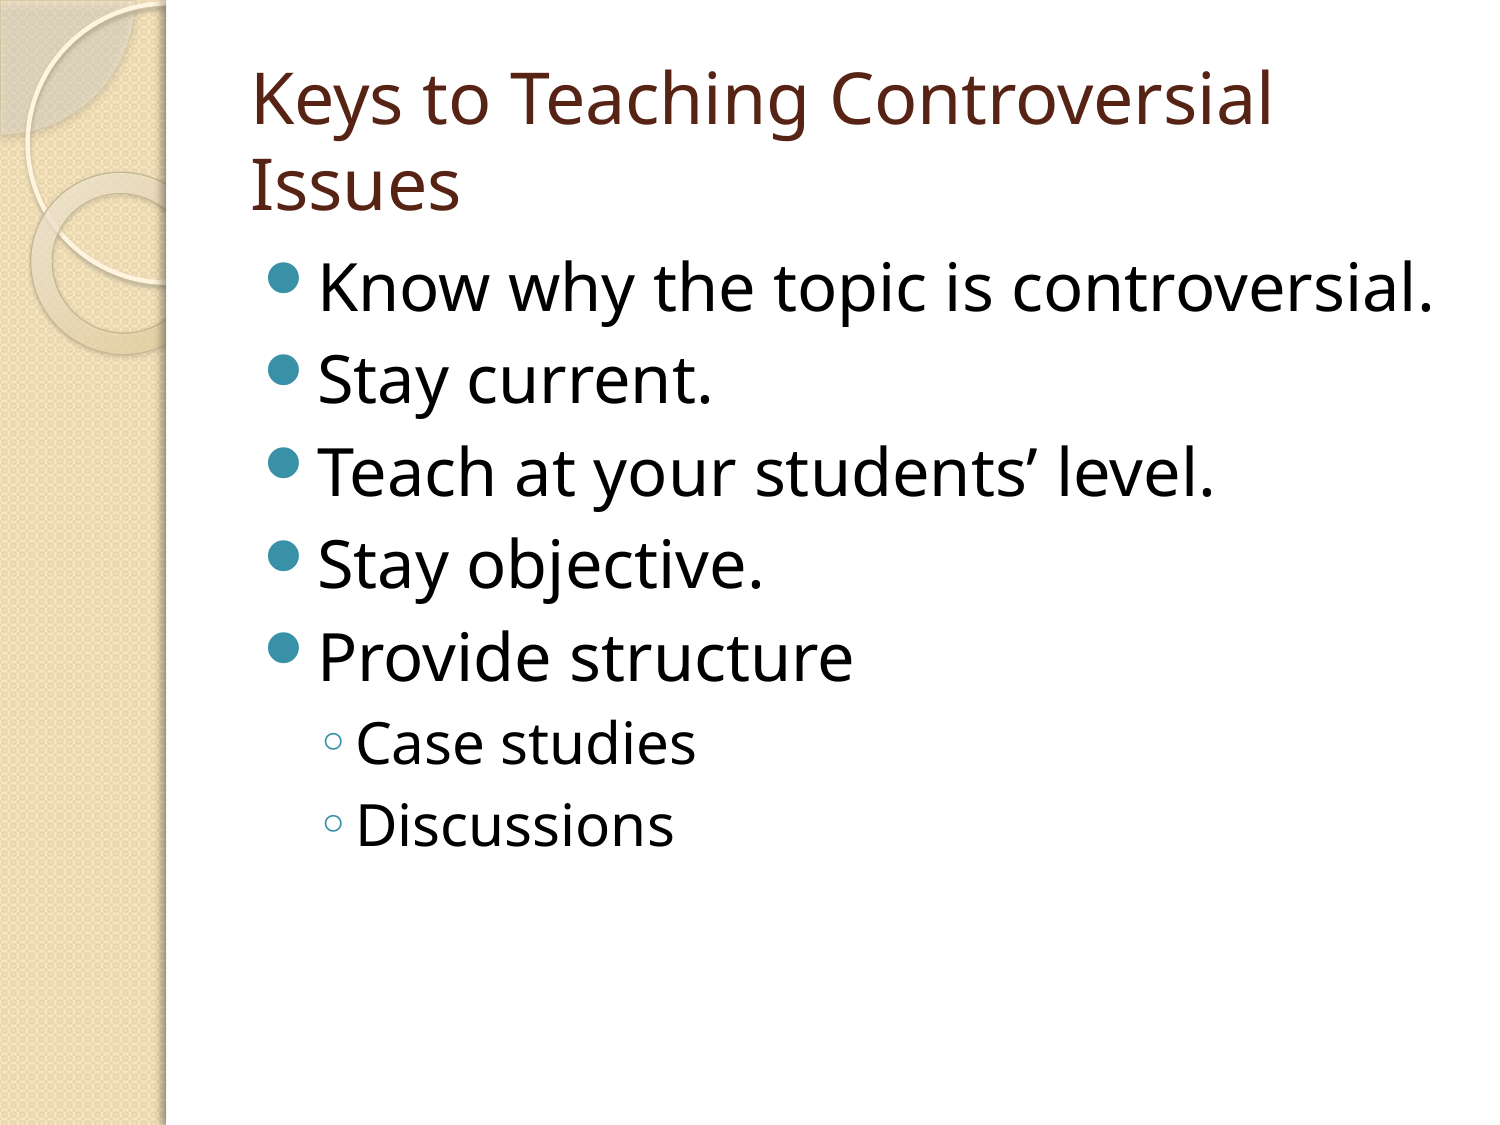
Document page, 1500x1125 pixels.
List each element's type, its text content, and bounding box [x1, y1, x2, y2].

list Know why the topic is controversial. Stay current. Teach at your students’ level. Stay objective. Provide structure Case studies Discussions [235, 237, 1466, 1025]
title Keys to Teaching Controversial Issues [235, 45, 1466, 233]
